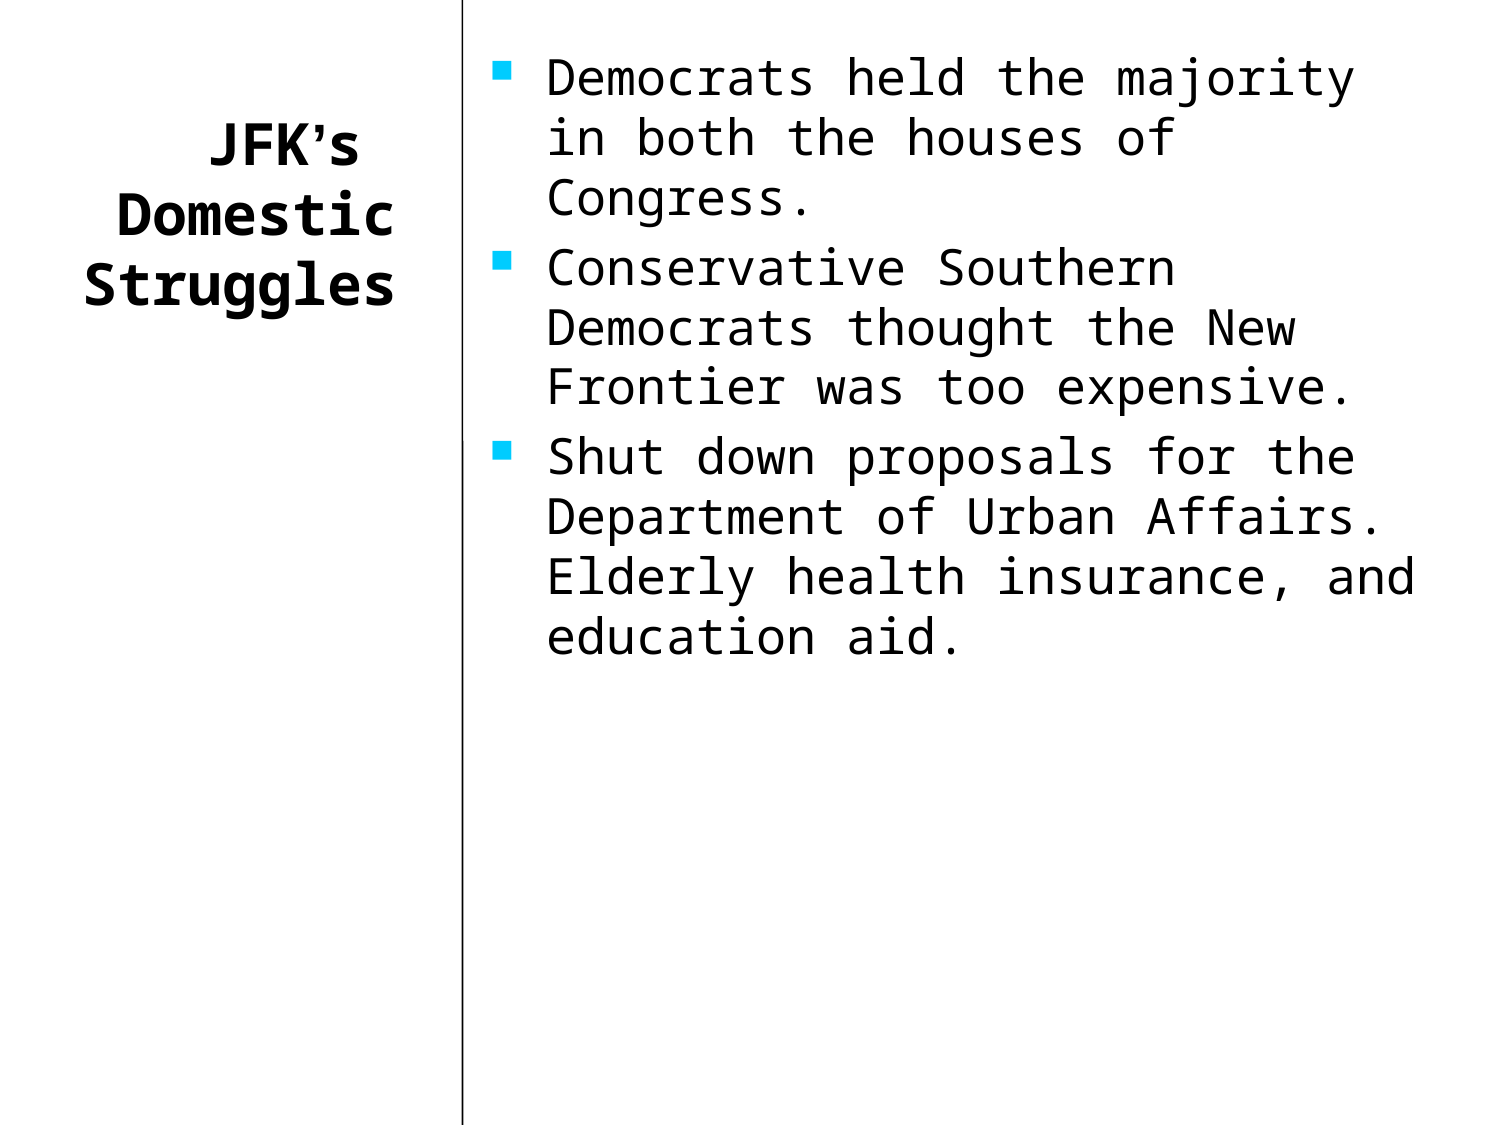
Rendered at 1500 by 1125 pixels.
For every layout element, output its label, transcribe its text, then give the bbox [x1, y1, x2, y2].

text_box Democrats held the majority in both the houses of Congress. Conservative Southern Democrats thought the New Frontier was too expensive. Shut down proposals for the Department of Urban Affairs. Elderly health insurance, and education aid. [474, 37, 1450, 663]
text_box JFK’s Domestic Struggles [0, 99, 413, 325]
